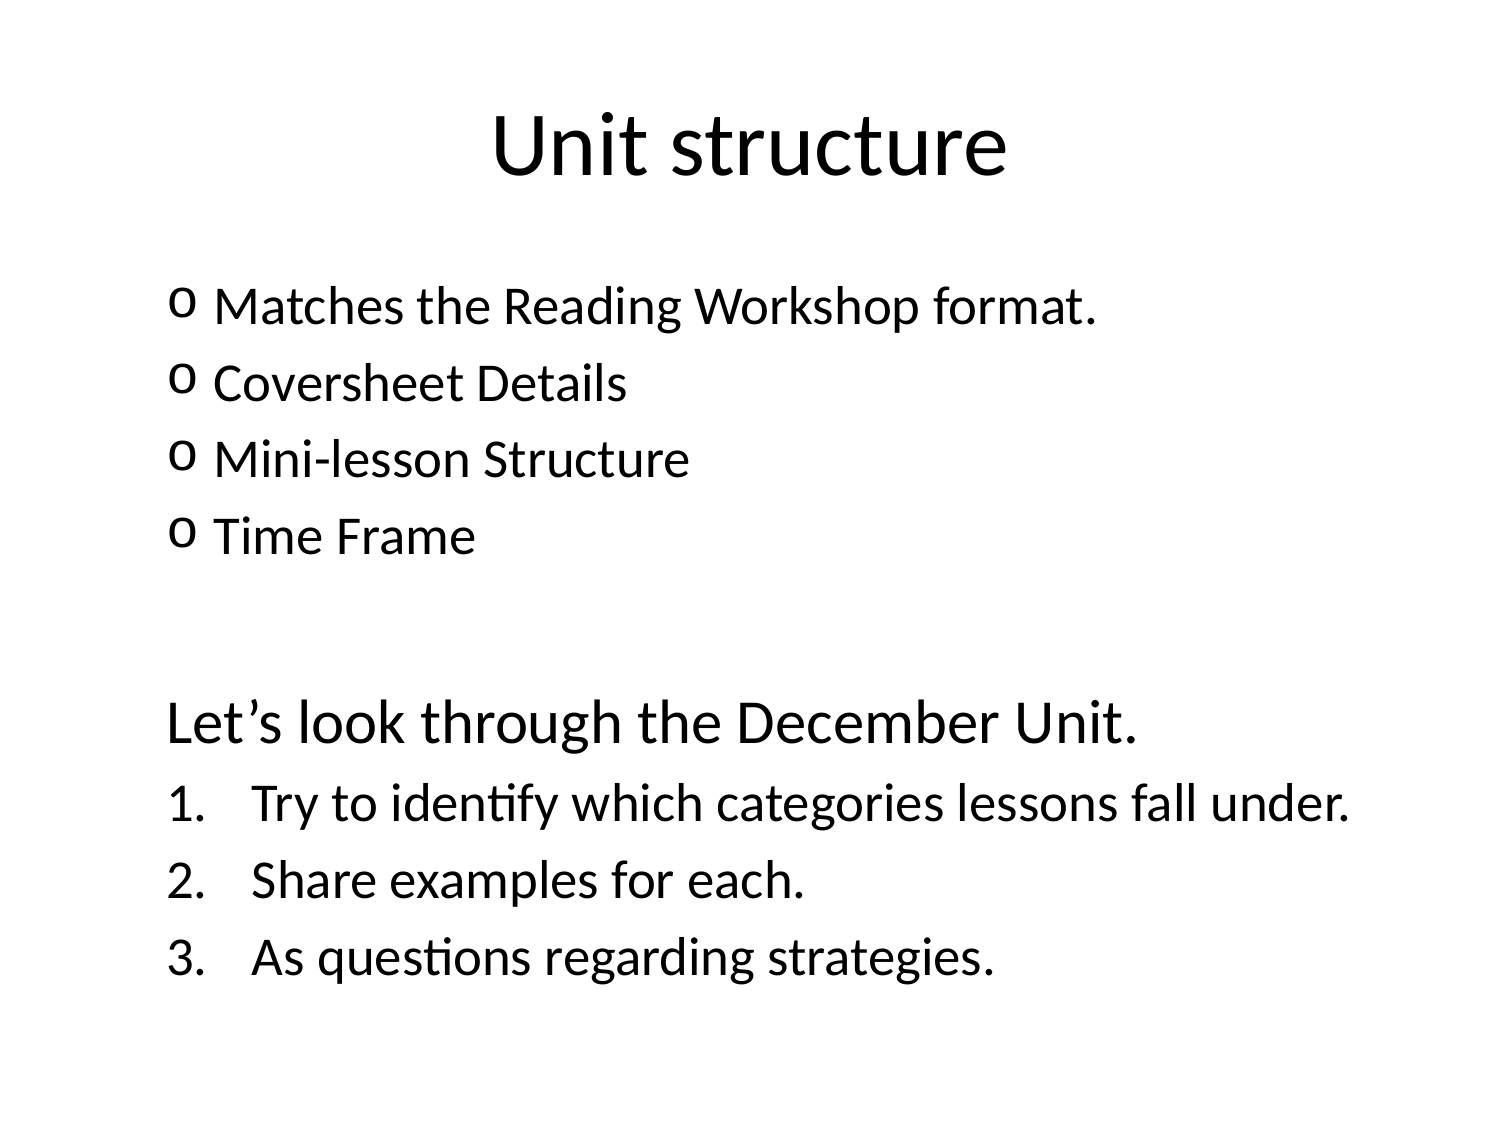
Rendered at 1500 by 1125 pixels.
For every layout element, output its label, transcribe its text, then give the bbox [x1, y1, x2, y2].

list Matches the Reading Workshop format. Coversheet Details Mini-lesson Structure Time Frame Let’s look through the December Unit. Try to identify which categories lessons fall under. Share examples for each. As questions regarding strategies. [75, 262, 1425, 1005]
title Unit structure [75, 45, 1425, 233]
